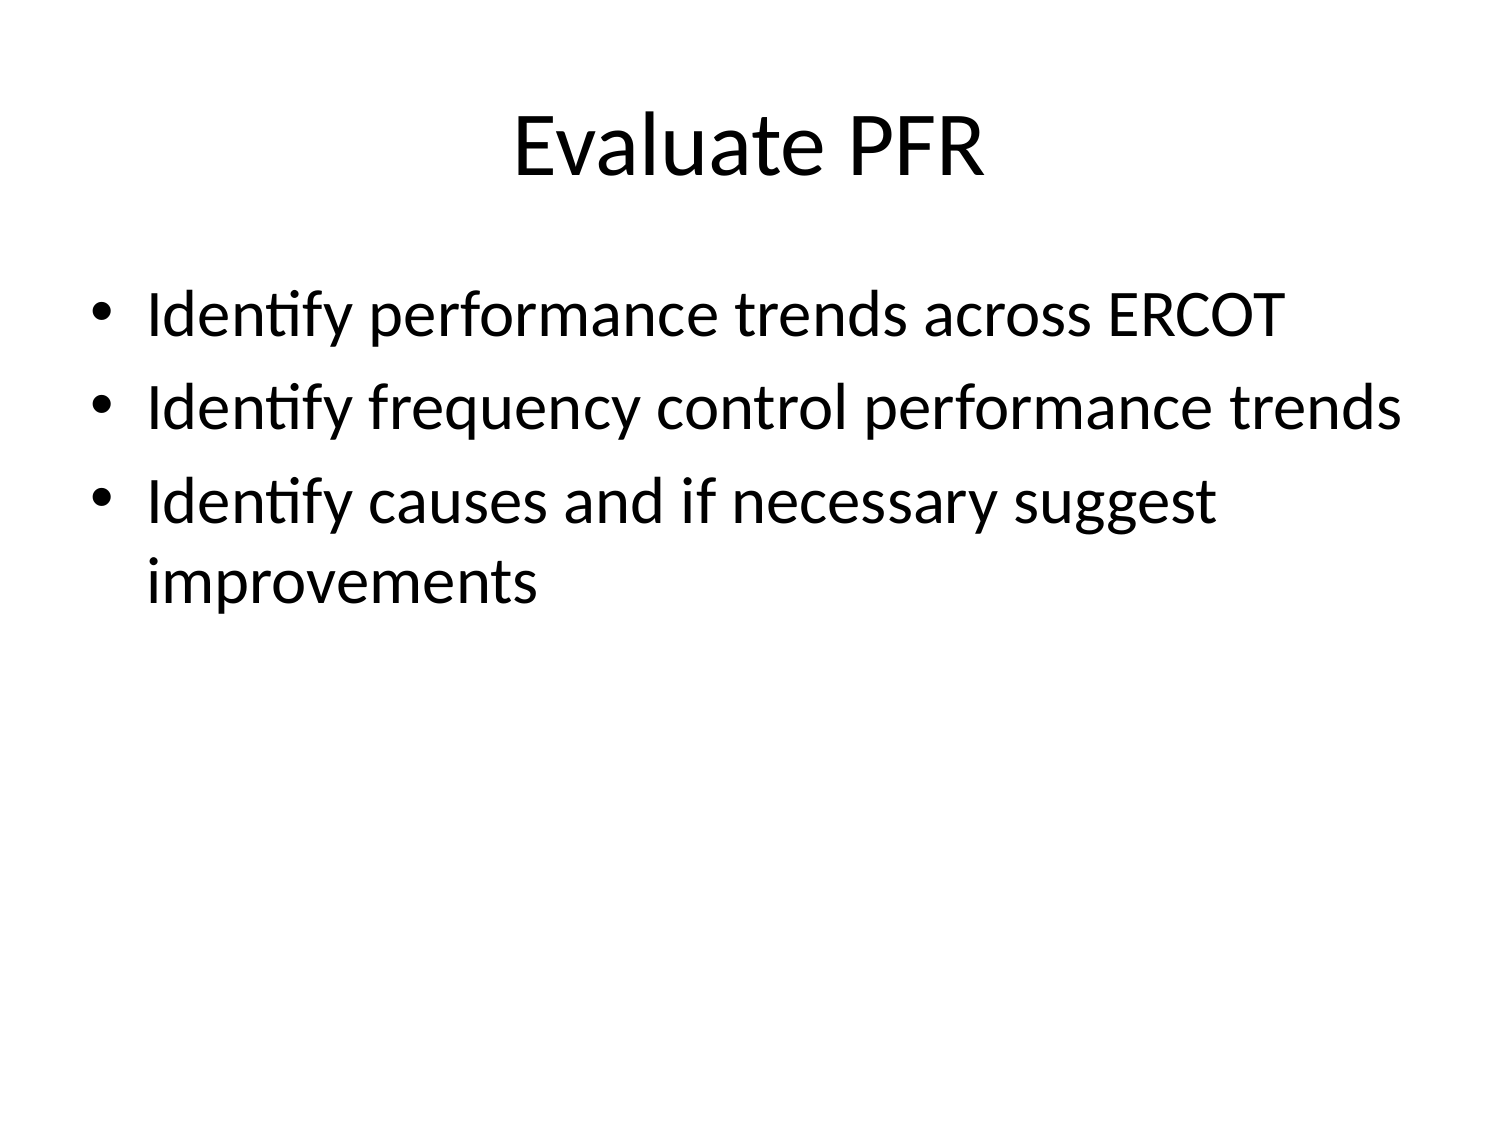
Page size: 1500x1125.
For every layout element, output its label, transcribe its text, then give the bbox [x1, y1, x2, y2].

list Identify performance trends across ERCOT Identify frequency control performance trends Identify causes and if necessary suggest improvements [75, 262, 1425, 1005]
title Evaluate PFR [75, 45, 1425, 233]
